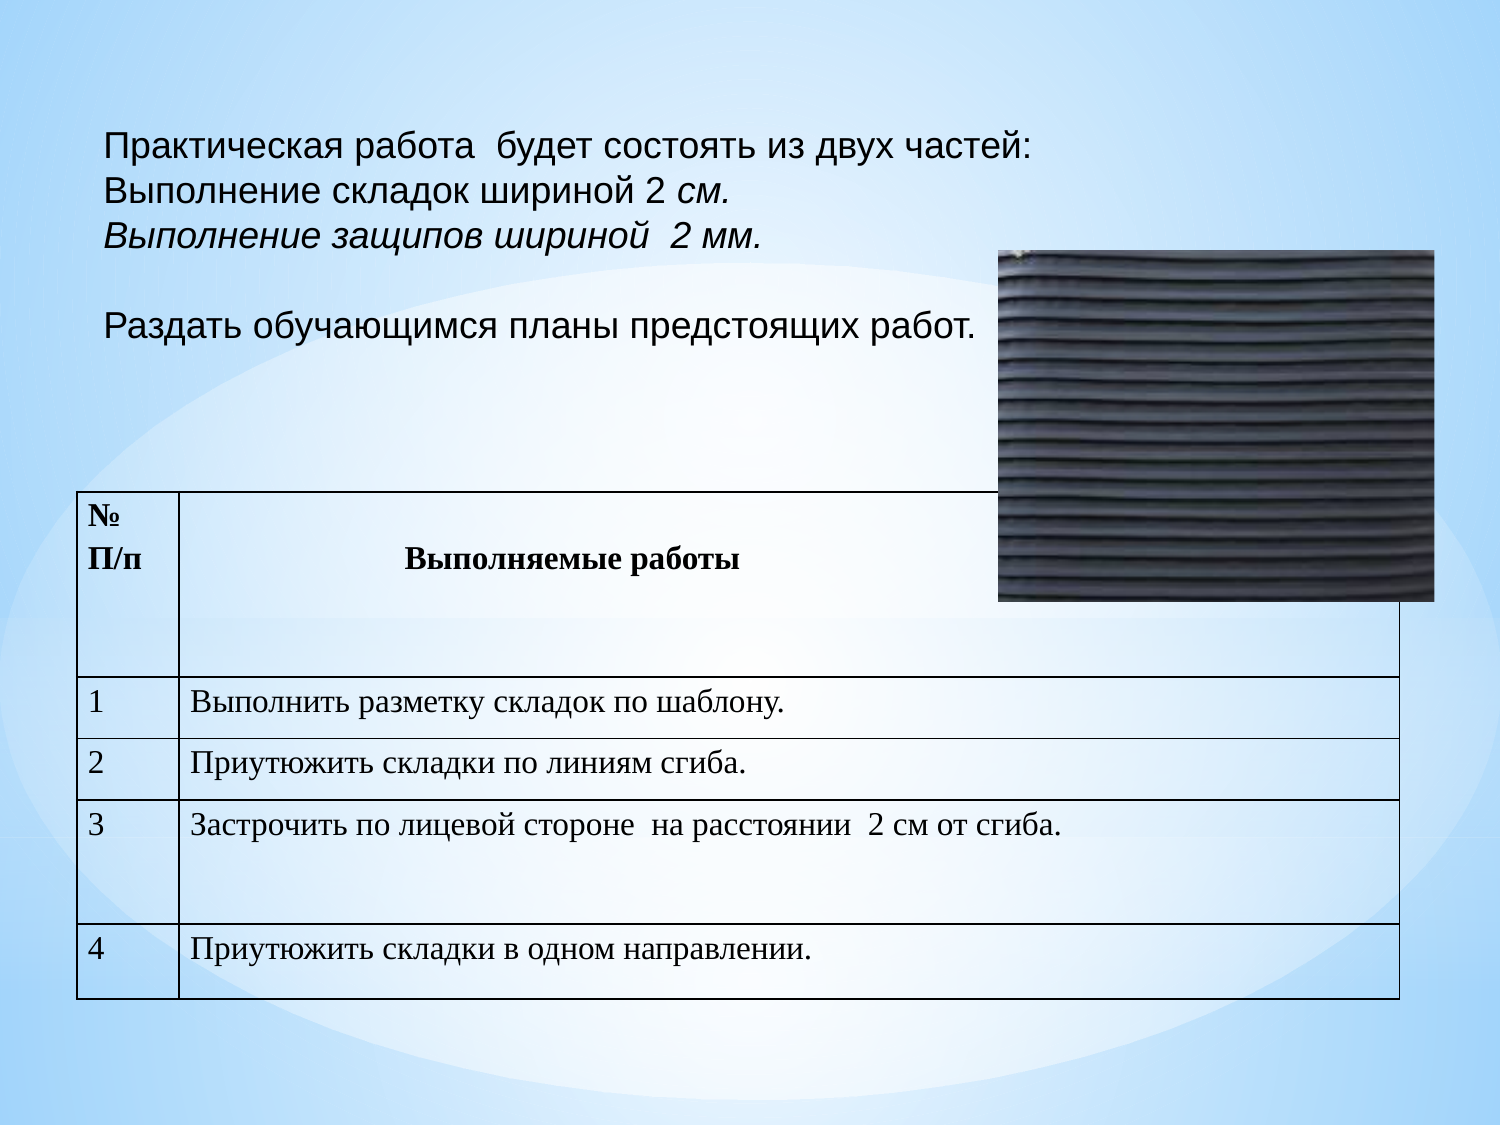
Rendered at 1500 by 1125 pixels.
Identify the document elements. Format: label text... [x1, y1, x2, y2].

table_cell 1 [78, 678, 178, 738]
table_cell 3 [78, 801, 178, 923]
table_cell Приутюжить складки по линиям сгиба. [180, 739, 1399, 799]
title [9, 110, 1373, 382]
table_cell Выполнить разметку складок по шаблону. [180, 678, 1399, 738]
text_box Практическая работа будет состоять из двух частей: Выполнение складок шириной 2 см. Выполнение защипов шириной 2 мм. Раздать обучающимся планы предстоящих работ. [88, 113, 1471, 354]
table_cell Застрочить по лицевой стороне на расстоянии 2 см от сгиба. [180, 801, 1399, 923]
table_header Выполняемые работы [180, 493, 1399, 676]
table_cell Приутюжить складки в одном направлении. [180, 925, 1399, 998]
table_cell 2 [78, 739, 178, 799]
table_header № П/п [78, 493, 178, 676]
table_cell 4 [78, 925, 178, 998]
picture [997, 250, 1435, 602]
